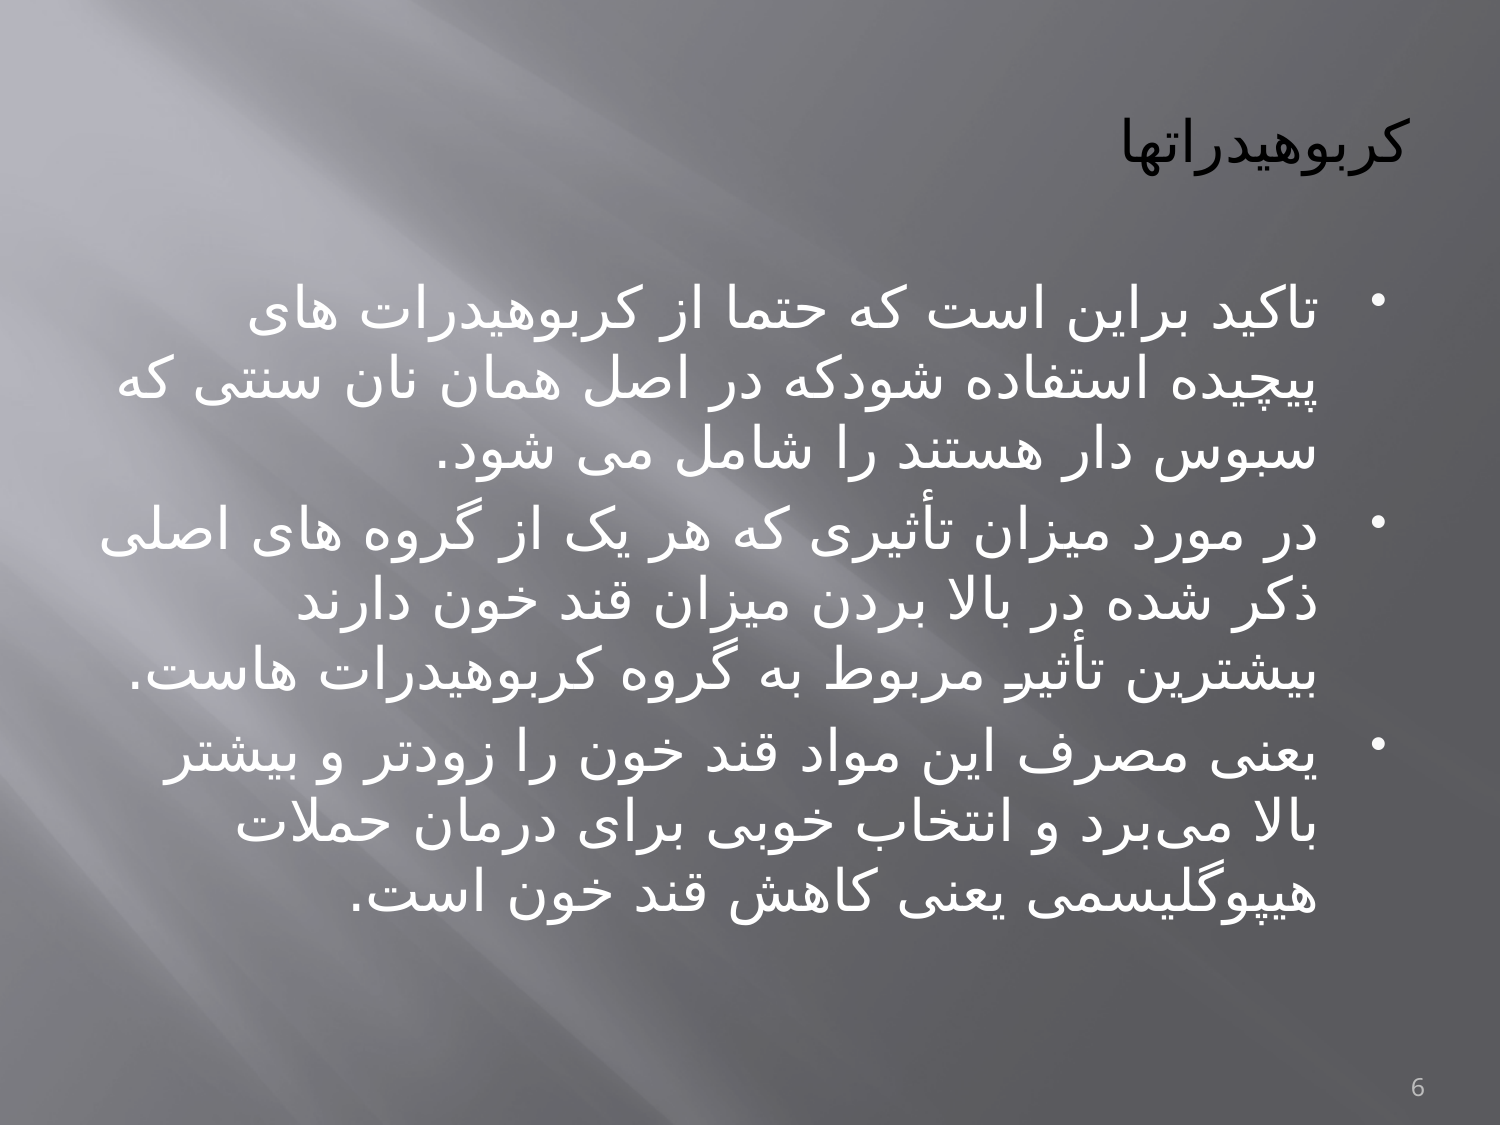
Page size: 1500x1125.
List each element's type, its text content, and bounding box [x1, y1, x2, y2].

title کربوهیدراتها [75, 45, 1425, 233]
list تاکید براین است که حتما از کربوهیدرات های پیچیده استفاده شودکه در اصل همان نان سنتی که سبوس دار هستند را شامل می شود. در مورد میزان تأثیری که هر یک از گروه های اصلی ذکر شده در بالا بردن میزان قند خون دارند بیشترین تأثیر مربوط به گروه کربوهیدرات هاست. یعنی مصرف این مواد قند خون را زودتر و بیشتر بالا می‌برد و انتخاب خوبی برای درمان حملات هیپوگلیسمی یعنی کاهش قند خون است. [75, 262, 1425, 1035]
slide_number 6 [1299, 1052, 1425, 1113]
